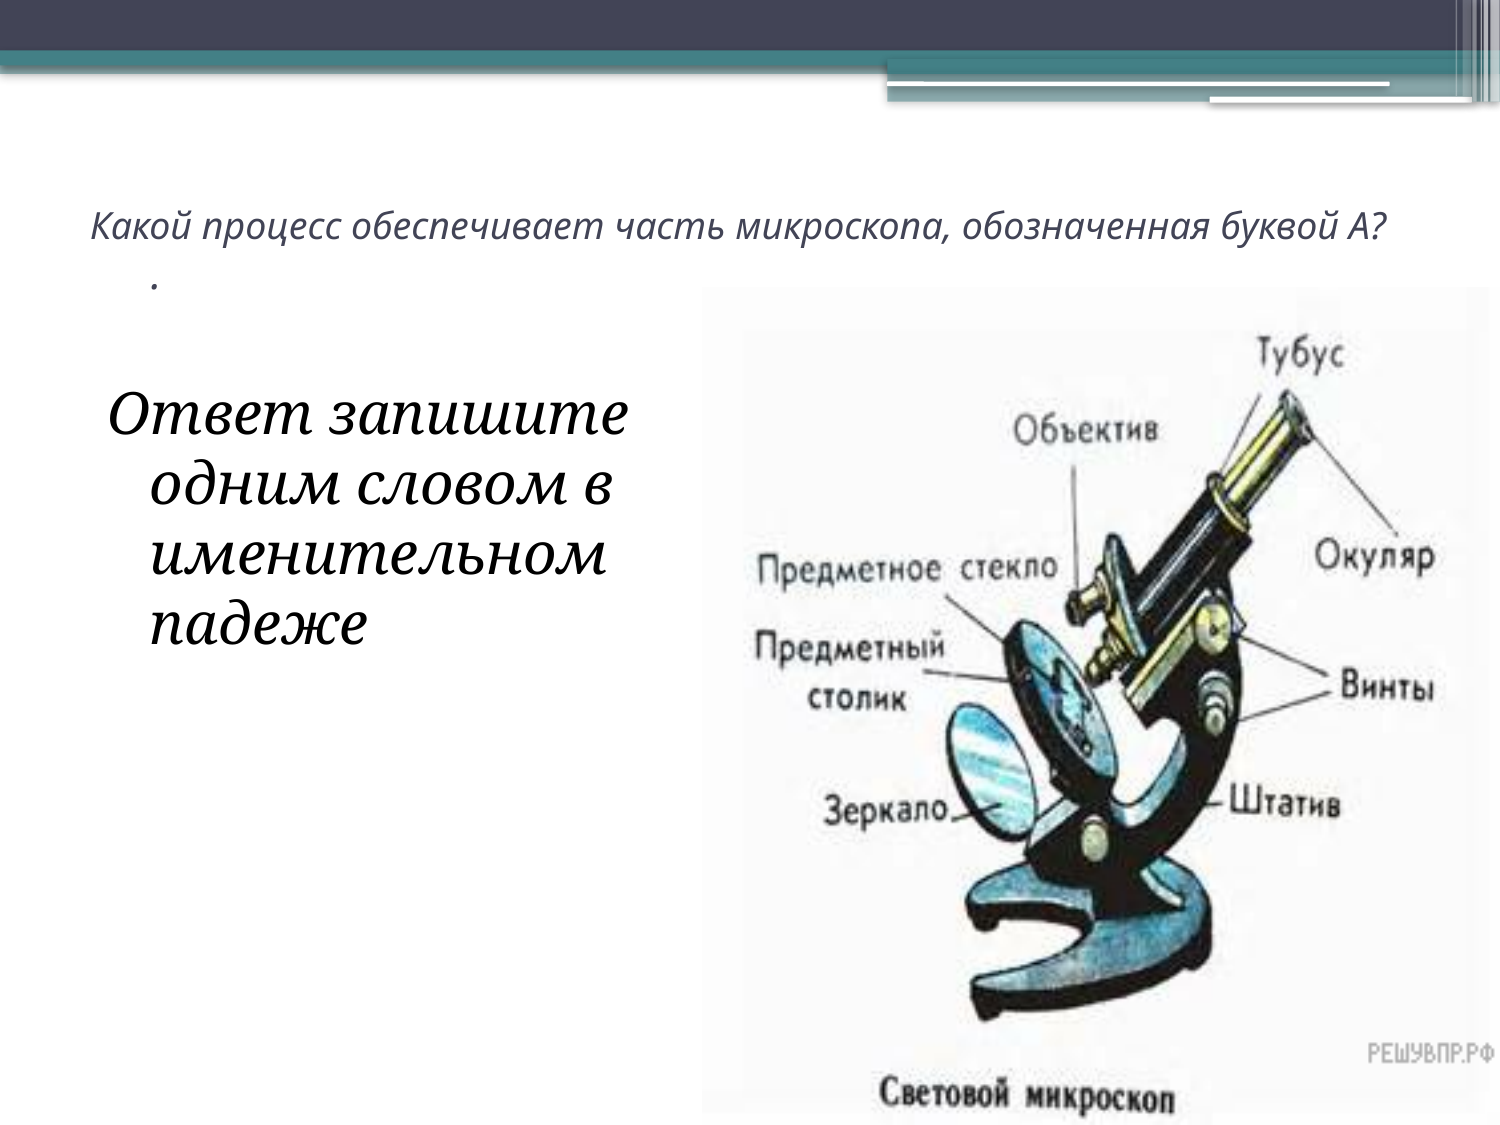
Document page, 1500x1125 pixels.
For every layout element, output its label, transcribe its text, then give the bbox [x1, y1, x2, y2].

title Какой процесс обеспечивает часть микроскопа, обозначенная буквой А? . [75, 187, 1425, 363]
list Ответ запишите одним словом в именительном падеже [75, 368, 695, 1079]
picture [702, 287, 1500, 1125]
